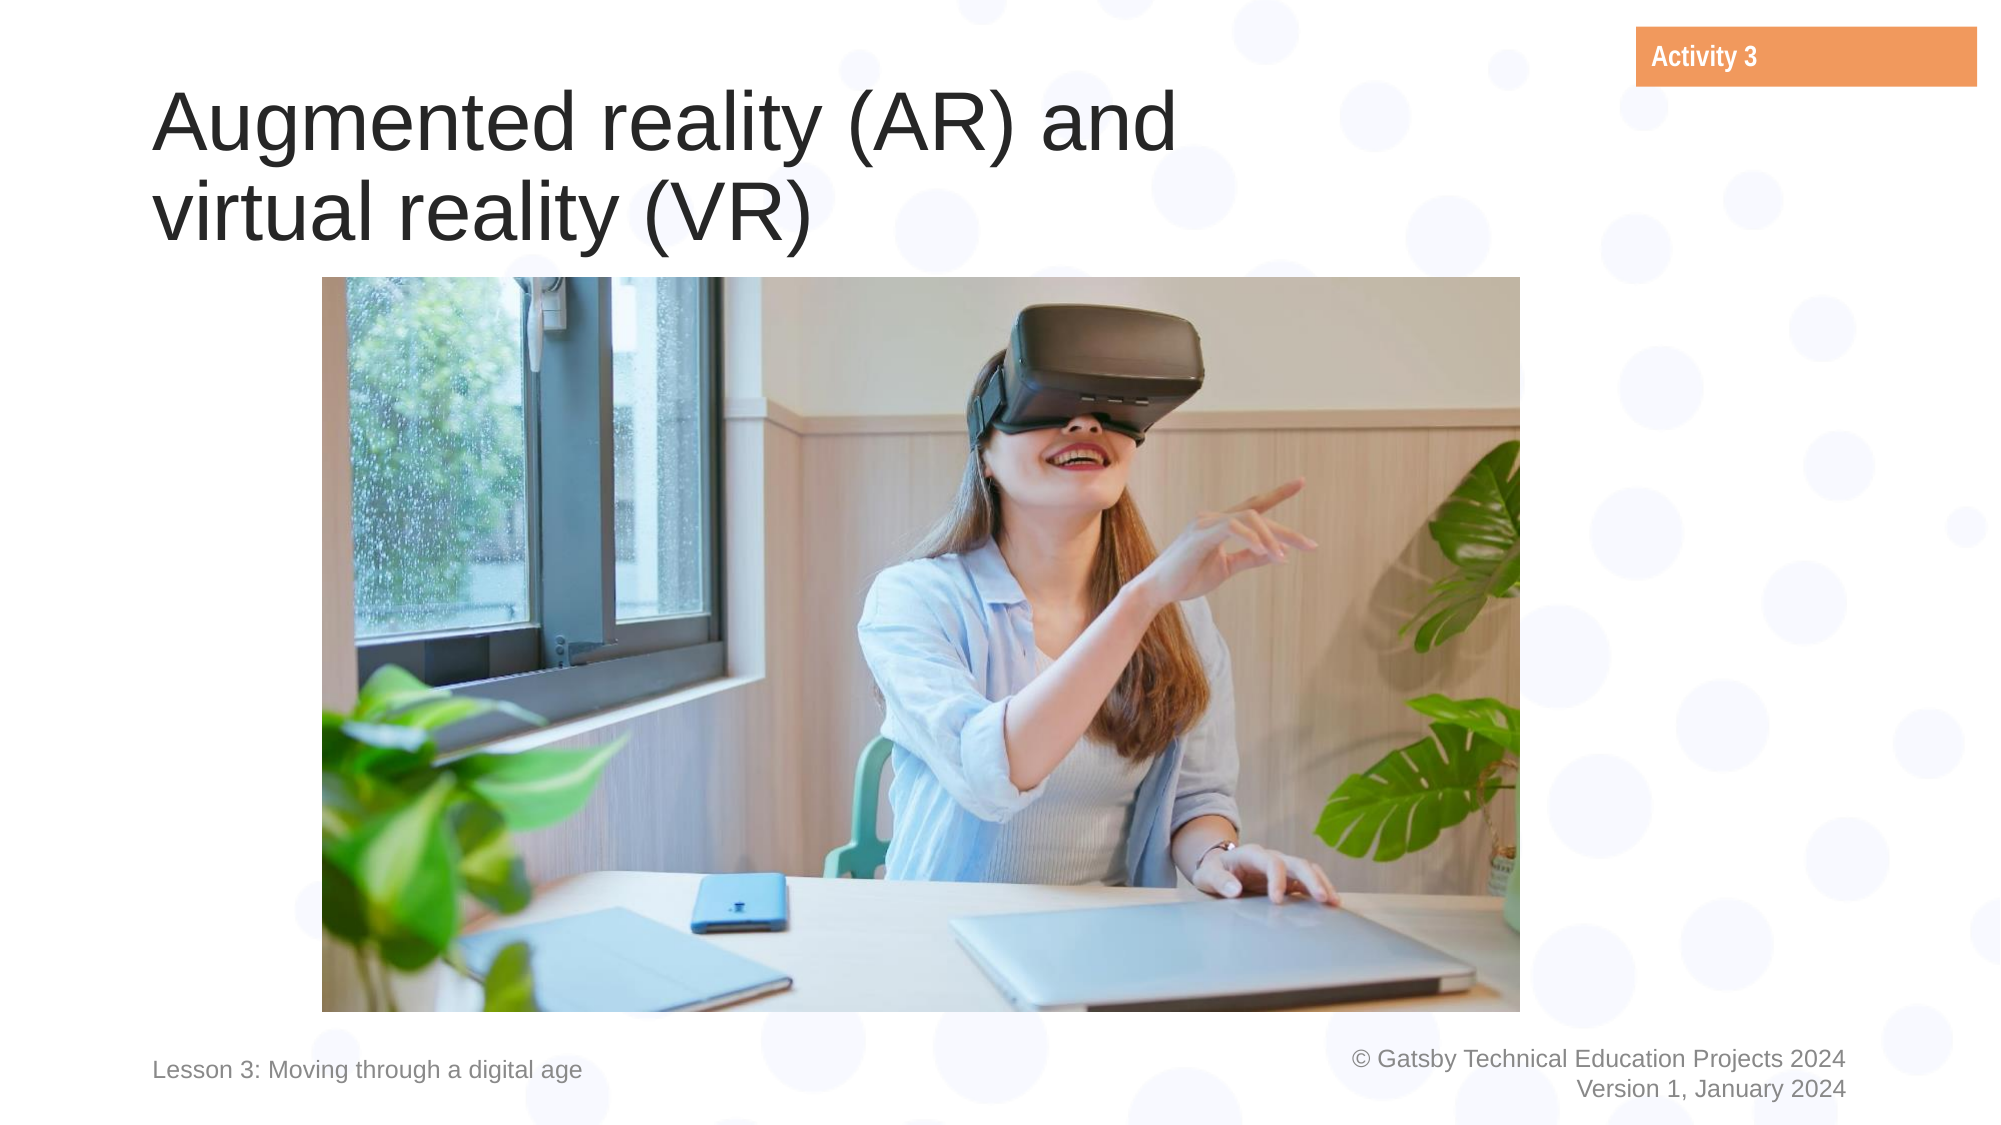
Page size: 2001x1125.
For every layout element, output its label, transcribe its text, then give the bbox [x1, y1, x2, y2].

title Augmented reality (AR) and virtual reality (VR) [137, 59, 1863, 278]
list Lesson 3: Moving through a digital age [137, 1031, 1024, 1103]
picture [322, 276, 1520, 1012]
list Activity 3 [1636, 26, 1978, 87]
